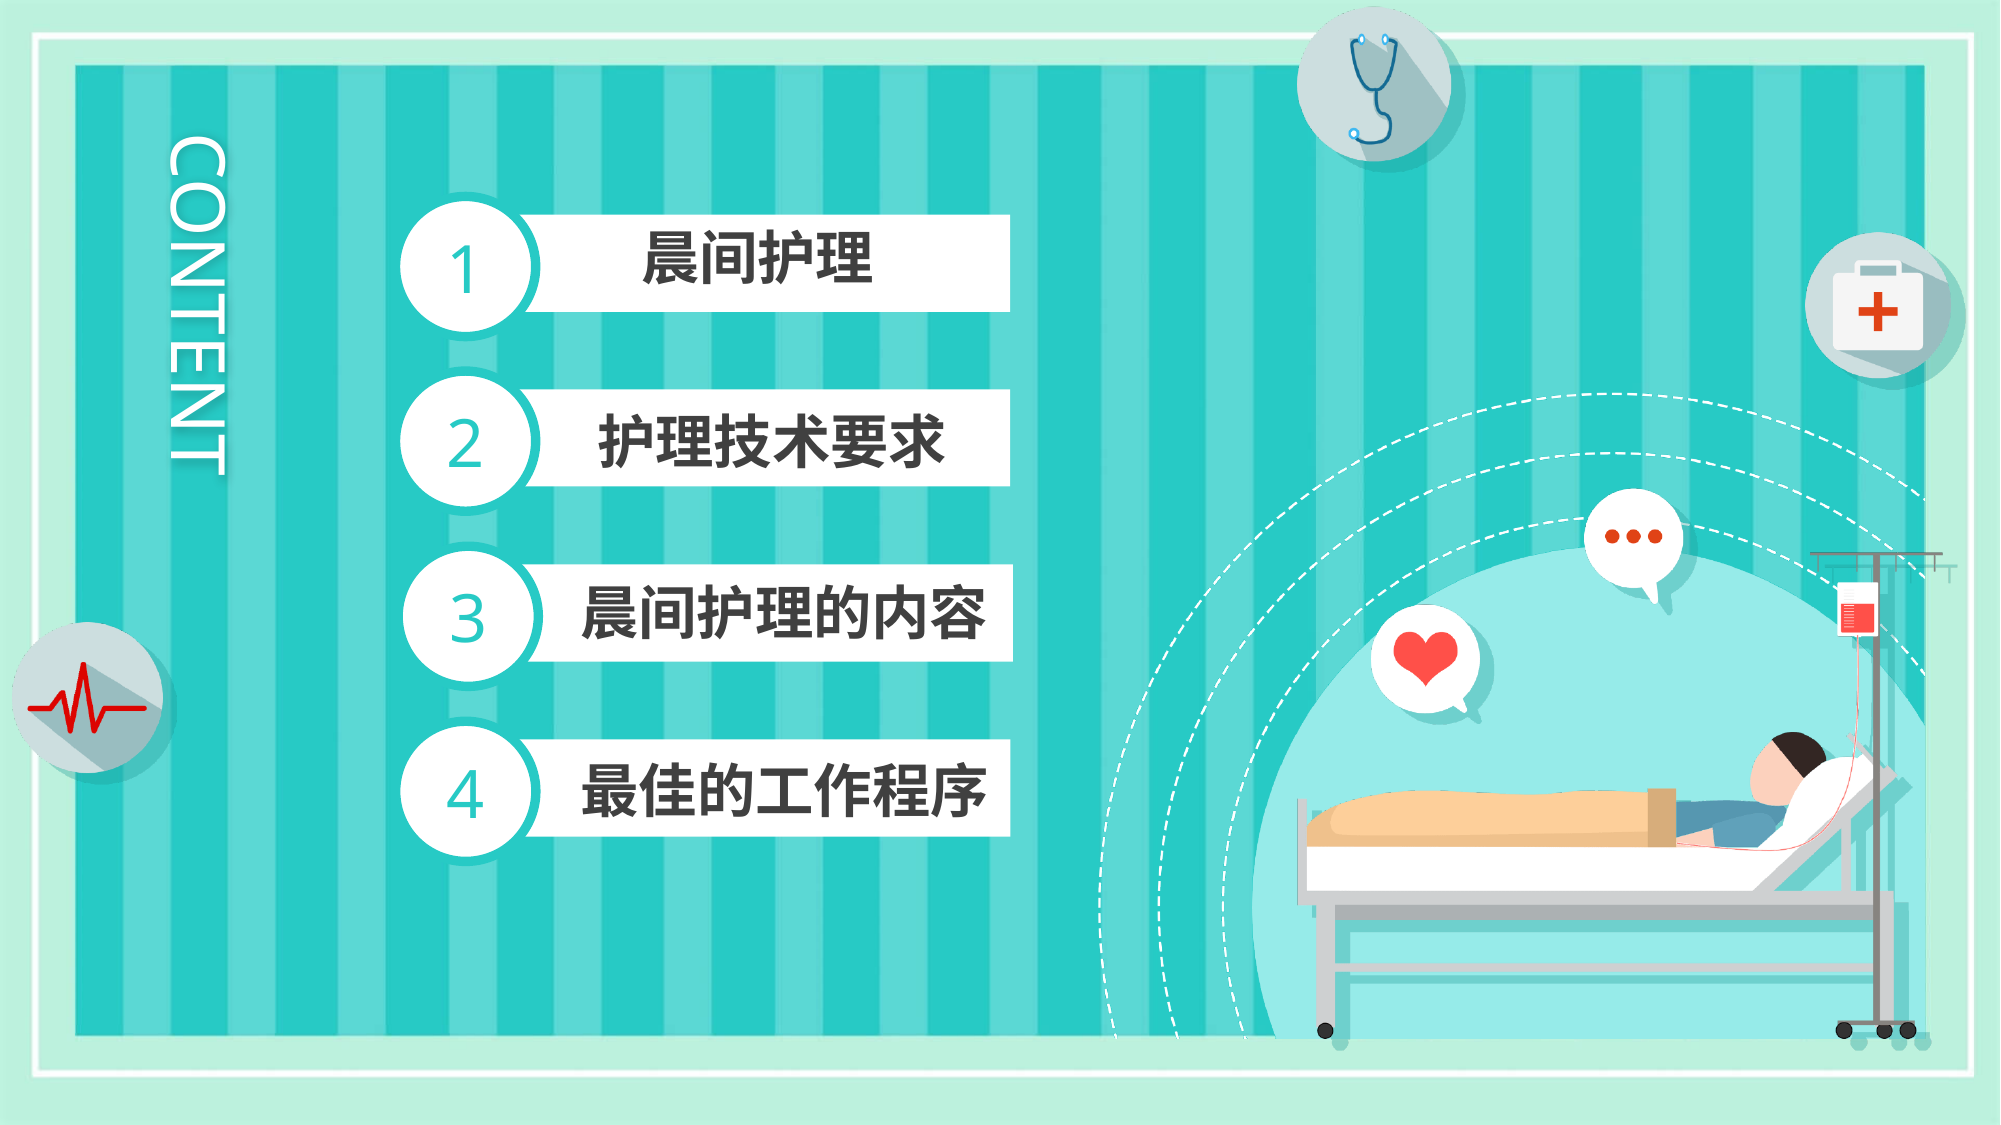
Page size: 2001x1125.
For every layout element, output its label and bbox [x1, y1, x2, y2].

text_box [398, 546, 1013, 687]
text_box [395, 371, 1011, 512]
text_box [395, 721, 1011, 862]
text_box [395, 196, 1011, 337]
picture [0, 0, 2000, 1125]
